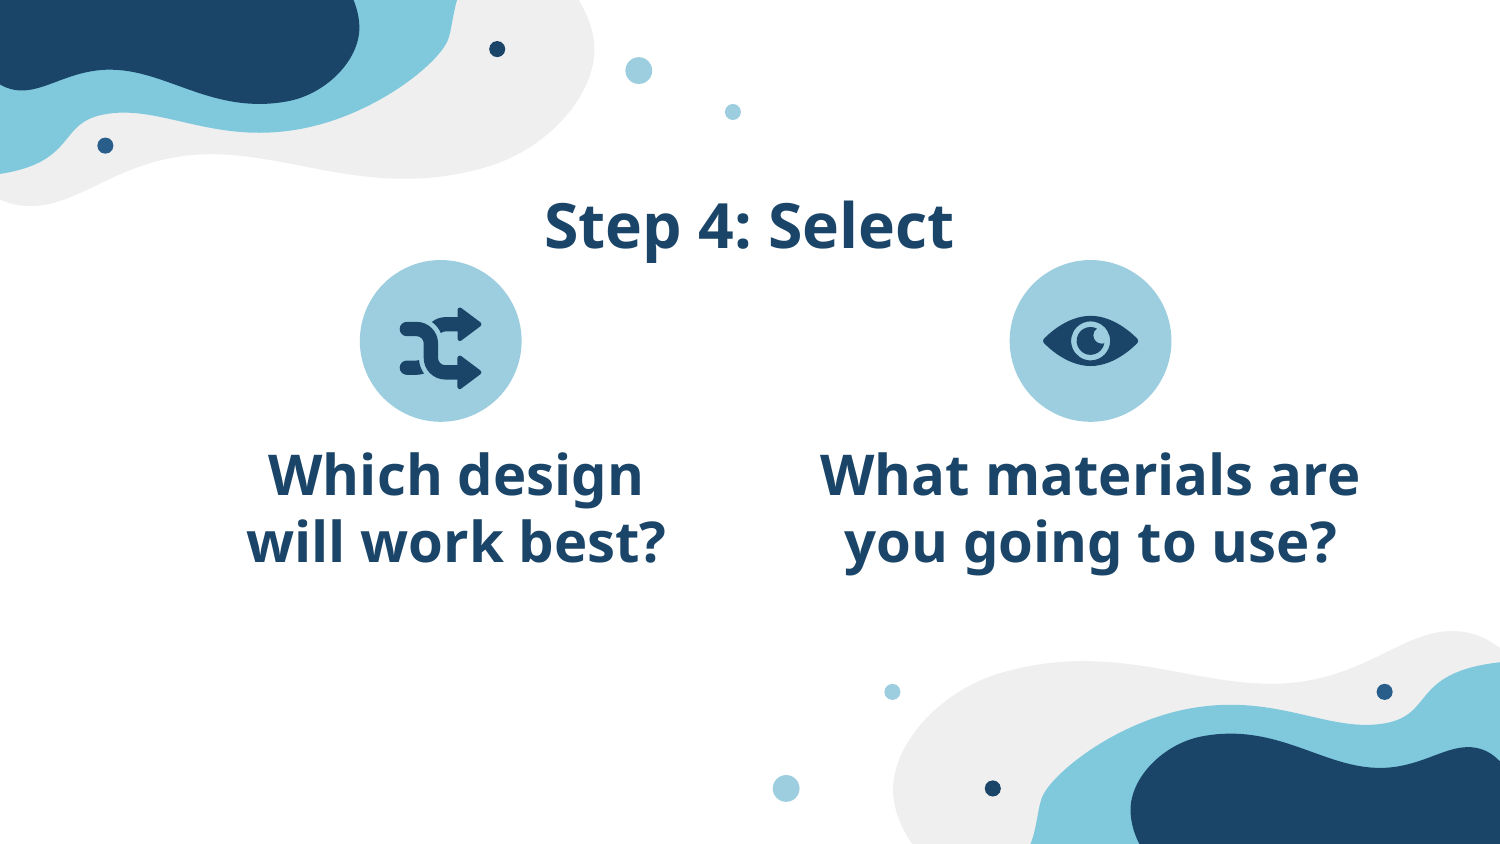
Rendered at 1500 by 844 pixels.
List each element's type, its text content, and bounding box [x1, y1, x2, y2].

text_box [1009, 260, 1172, 418]
text_box Step 4: Select [503, 170, 996, 276]
text_box [359, 260, 522, 422]
subtitle Which design will work best? [204, 453, 710, 560]
subtitle What materials are you going to use? [789, 418, 1392, 594]
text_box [1042, 315, 1139, 367]
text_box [399, 307, 482, 390]
